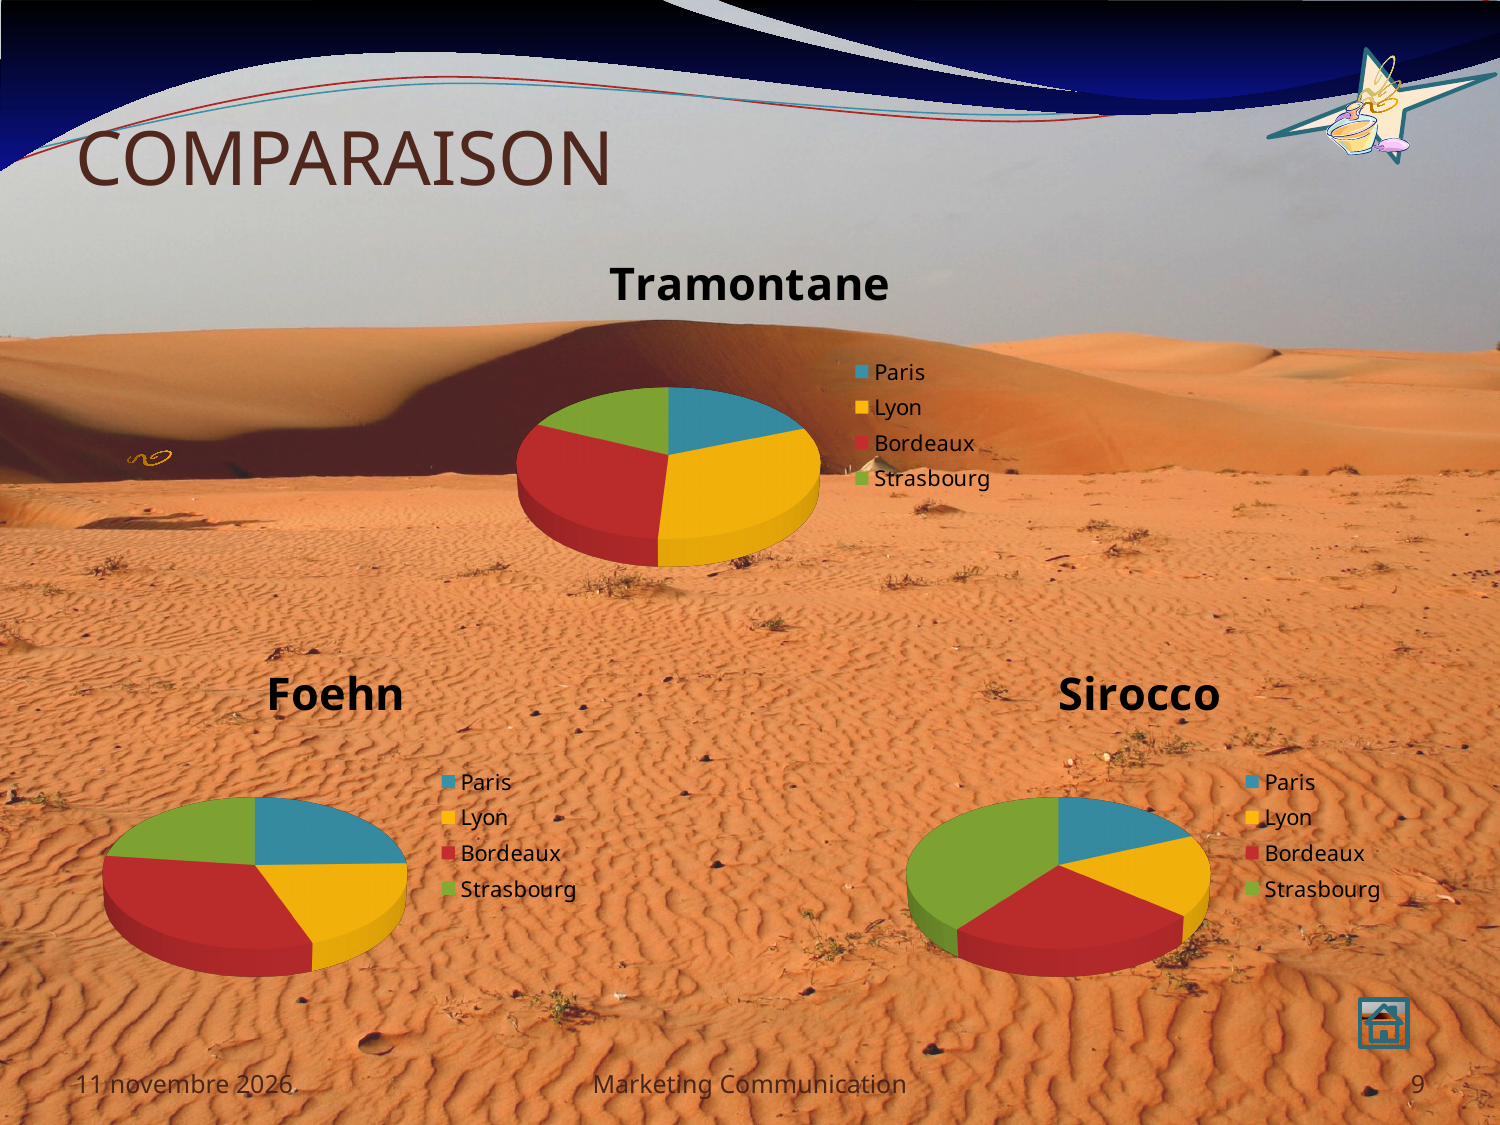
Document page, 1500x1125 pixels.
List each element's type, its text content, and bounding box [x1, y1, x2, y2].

title Comparaison [75, 70, 1425, 201]
table_header 2009 [64, 218, 1412, 1054]
slide_number avril 11 [75, 1050, 425, 1103]
chart [878, 632, 1402, 1038]
slide_number 9 [1299, 1042, 1425, 1103]
footer Marketing Communication [474, 1042, 1025, 1103]
chart [74, 632, 598, 1038]
chart [488, 222, 1012, 628]
